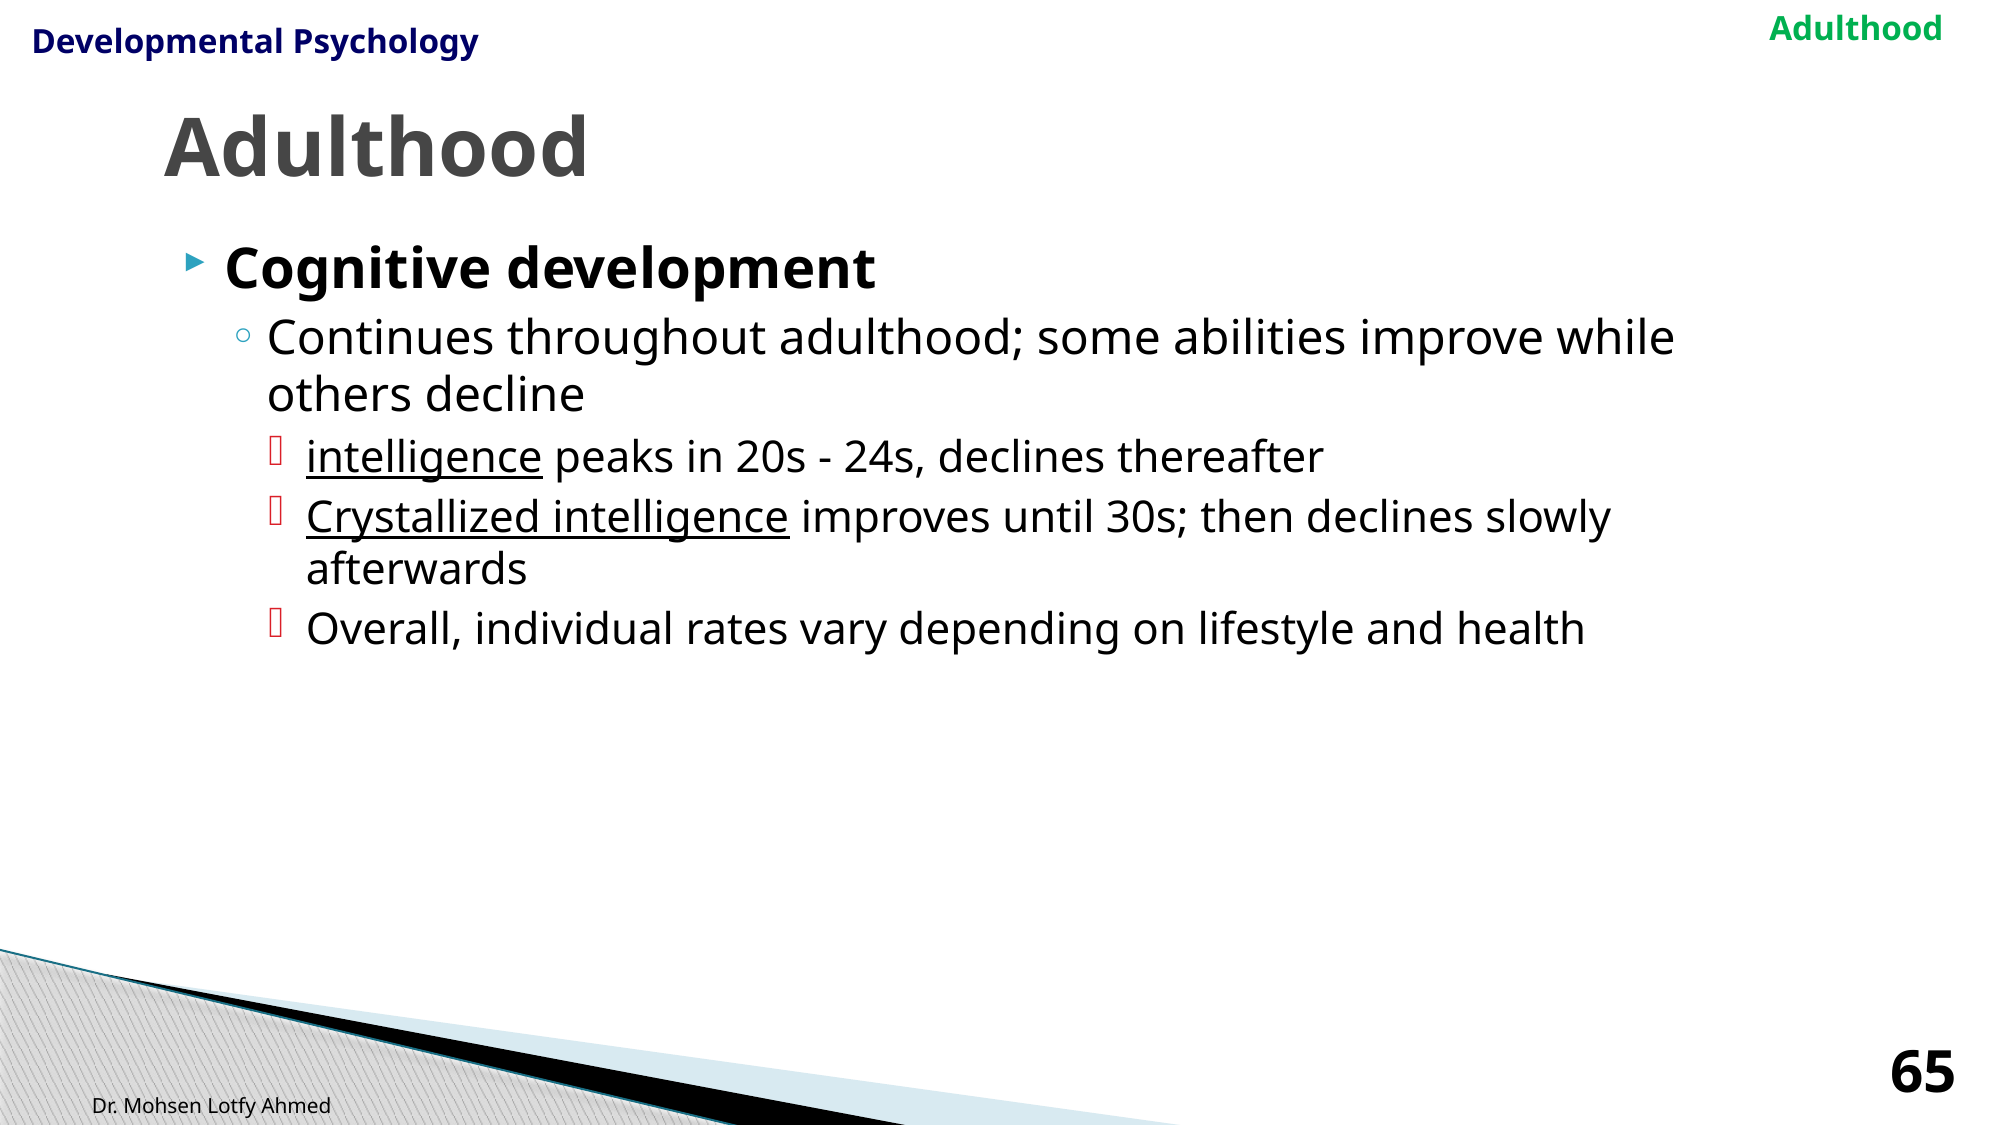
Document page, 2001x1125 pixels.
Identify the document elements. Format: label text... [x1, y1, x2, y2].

text_box Adulthood [1754, 0, 2000, 55]
footer Dr. Mohsen Lotfy Ahmed [0, 1065, 347, 1125]
text_box Developmental Psychology [16, 12, 767, 68]
list Cognitive development Continues throughout adulthood; some abilities improve while others decline intelligence peaks in 20s - 24s, declines thereafter Crystallized intelligence improves until 30s; then declines slowly afterwards Overall, individual rates vary depending on lifestyle and health [150, 224, 1850, 1000]
title Adulthood [150, 87, 1850, 200]
slide_number 65 [1829, 1024, 1972, 1112]
